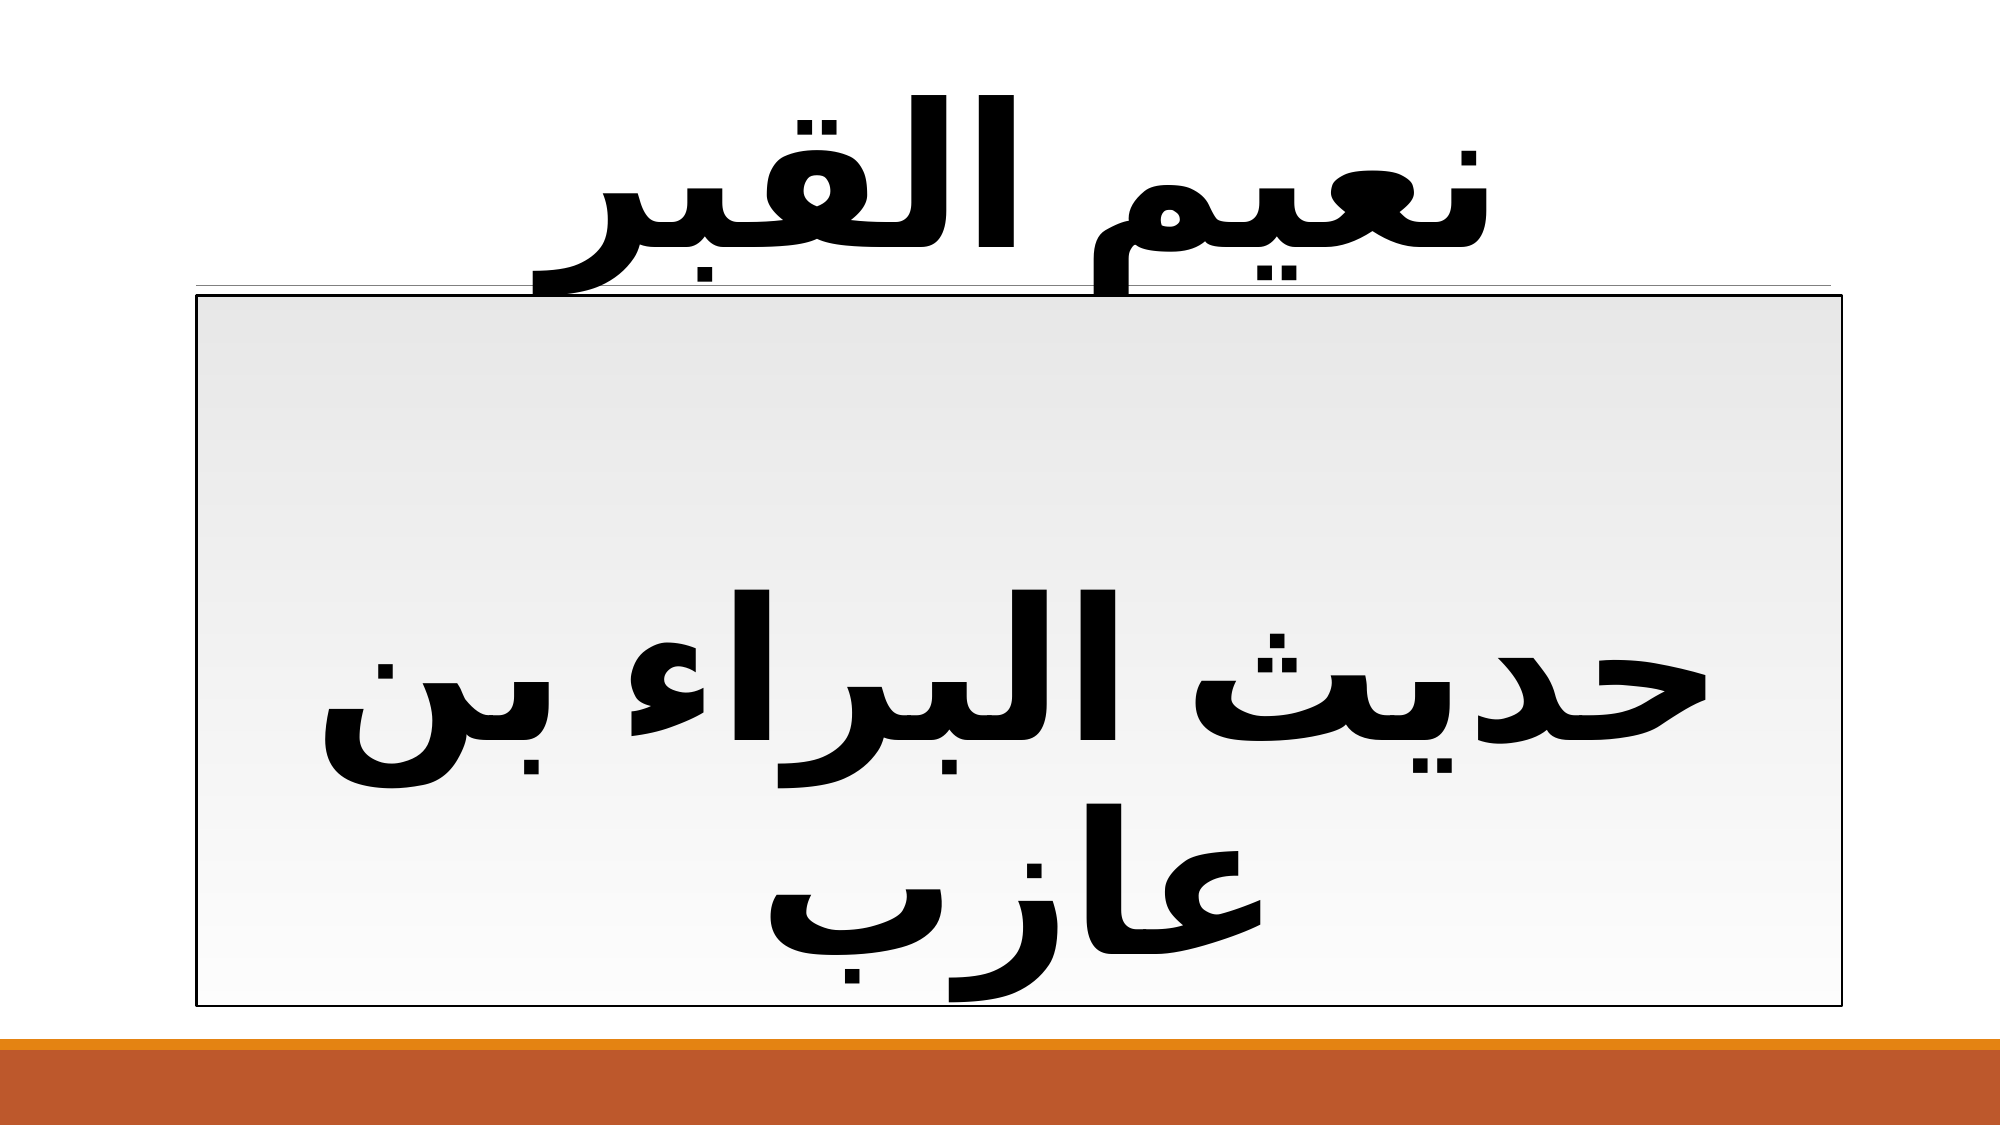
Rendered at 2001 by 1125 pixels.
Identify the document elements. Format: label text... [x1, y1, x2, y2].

list حديث البراء بن عازب [195, 294, 1843, 1007]
title نعيم القبر [232, 44, 1813, 294]
